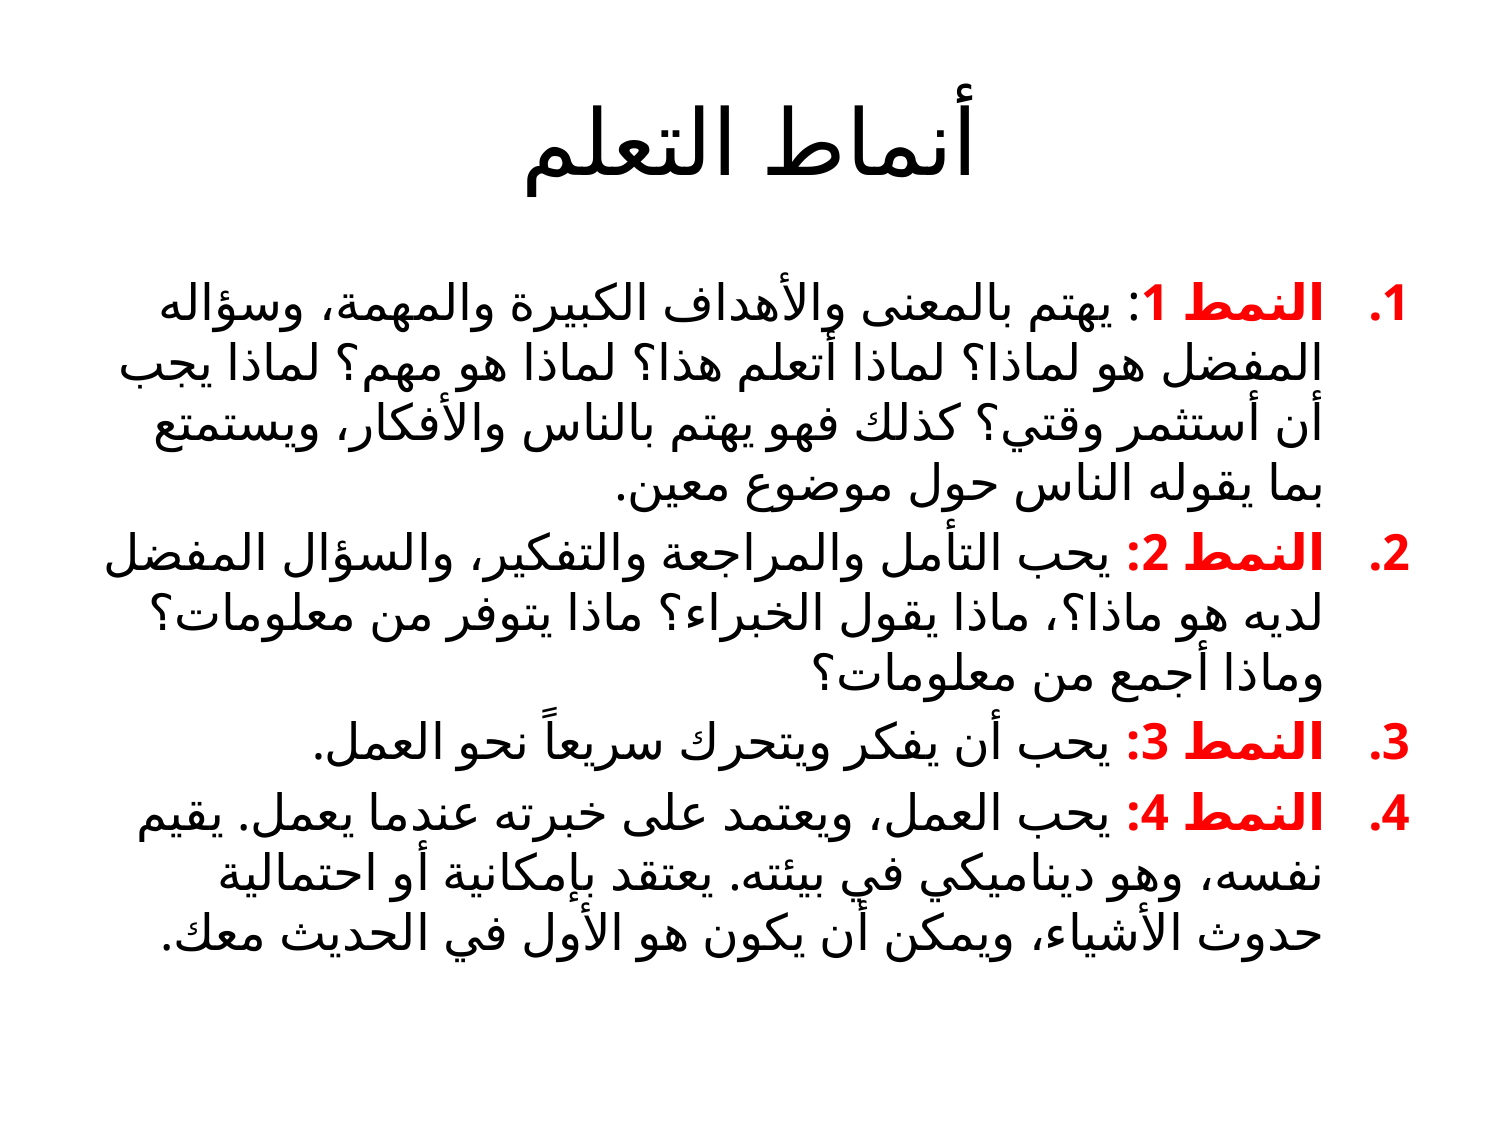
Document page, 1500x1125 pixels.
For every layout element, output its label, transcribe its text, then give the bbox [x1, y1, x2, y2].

list النمط 1: يهتم بالمعنى والأهداف الكبيرة والمهمة، وسؤاله المفضل هو لماذا؟ لماذا أتعلم هذا؟ لماذا هو مهم؟ لماذا يجب أن أستثمر وقتي؟ كذلك فهو يهتم بالناس والأفكار، ويستمتع بما يقوله الناس حول موضوع معين. النمط 2: يحب التأمل والمراجعة والتفكير، والسؤال المفضل لديه هو ماذا؟، ماذا يقول الخبراء؟ ماذا يتوفر من معلومات؟ وماذا أجمع من معلومات؟ النمط 3: يحب أن يفكر ويتحرك سريعاً نحو العمل. النمط 4: يحب العمل، ويعتمد على خبرته عندما يعمل. يقيم نفسه، وهو ديناميكي في بيئته. يعتقد بإمكانية أو احتمالية حدوث الأشياء، ويمكن أن يكون هو الأول في الحديث معك. [75, 262, 1425, 1005]
title أنماط التعلم [75, 45, 1425, 233]
